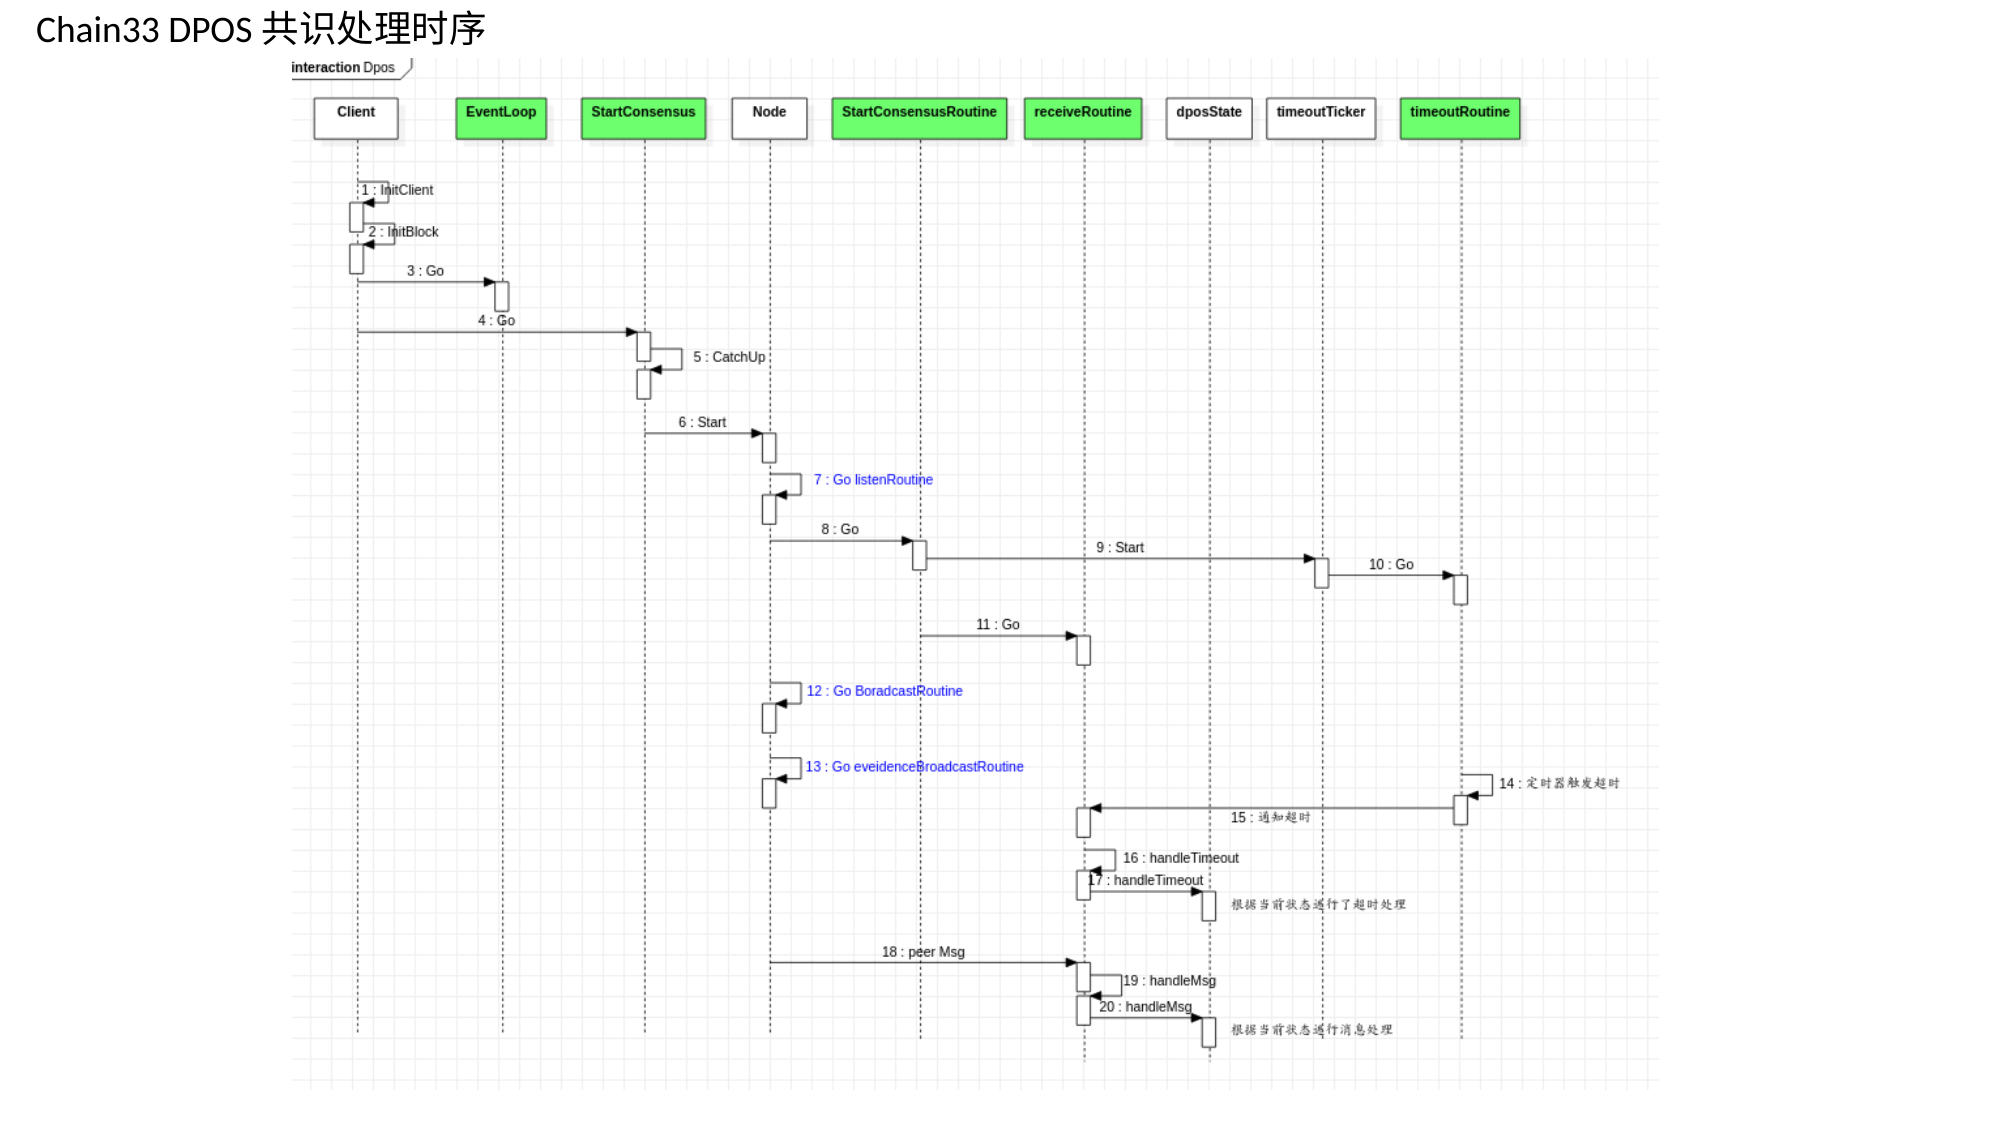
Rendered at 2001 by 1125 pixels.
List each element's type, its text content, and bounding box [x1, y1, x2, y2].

picture [292, 58, 1659, 1090]
text_box Chain33 DPOS共识处理时序 [21, 0, 502, 58]
